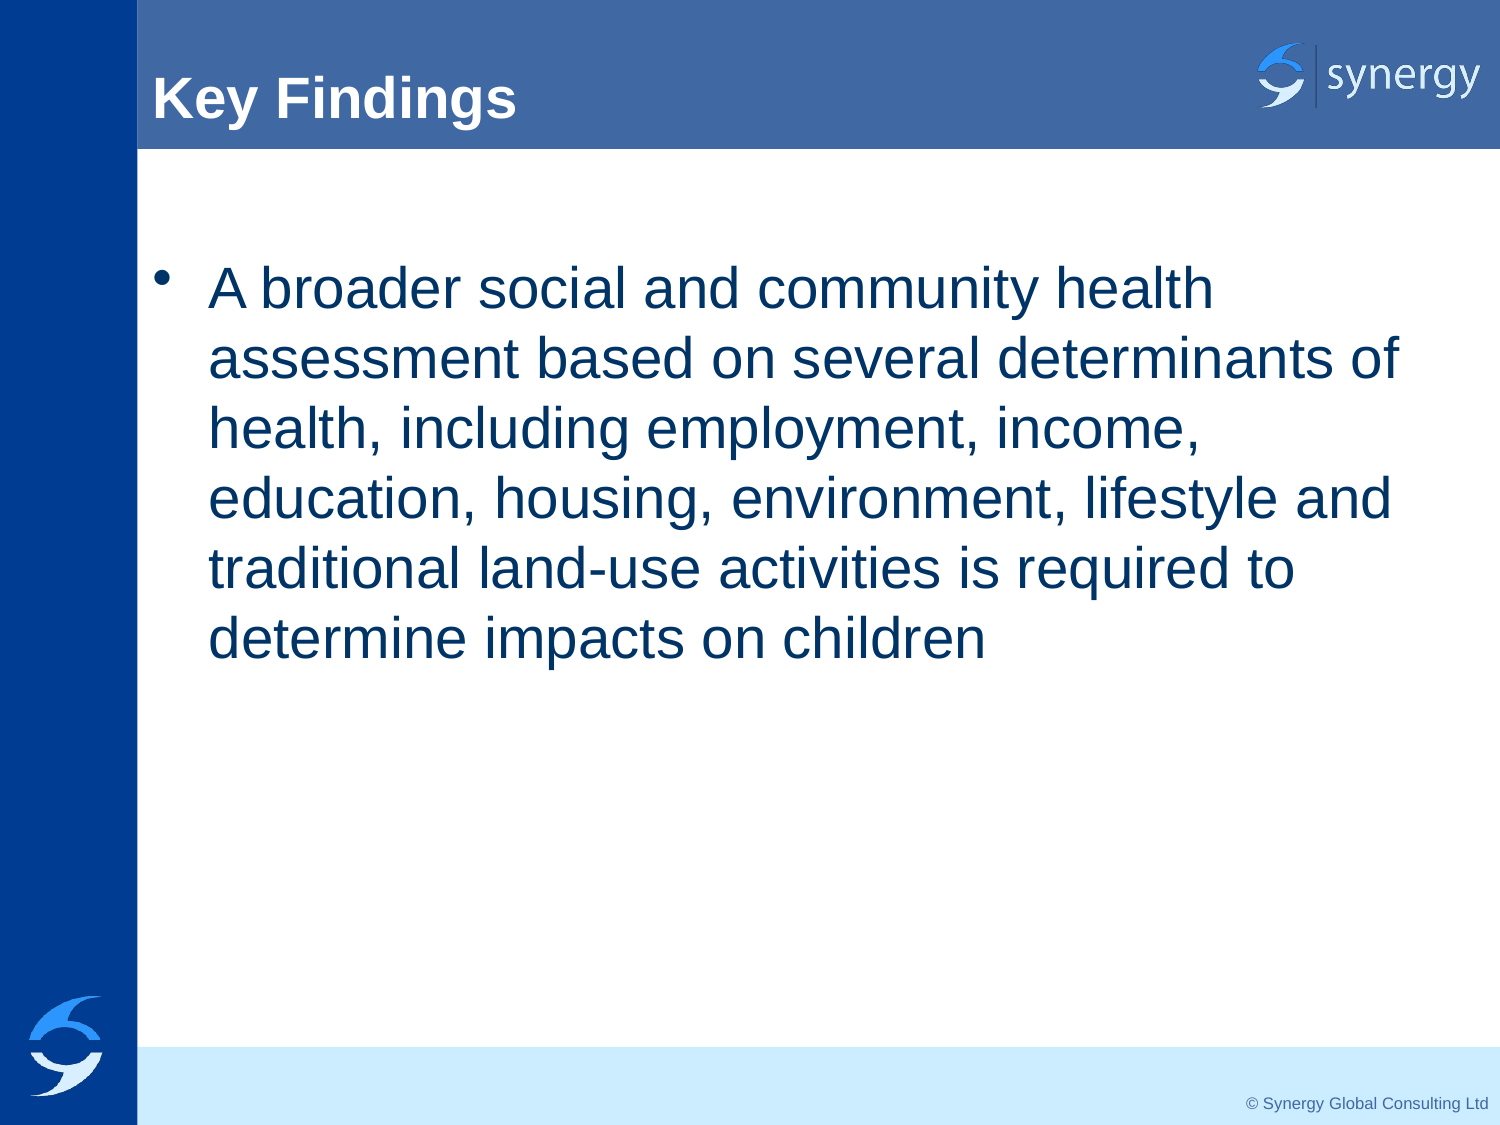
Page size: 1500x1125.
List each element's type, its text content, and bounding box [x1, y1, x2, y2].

title Key Findings [137, 0, 1500, 138]
picture [11, 976, 118, 1125]
list A broader social and community health assessment based on several determinants of health, including employment, income, education, housing, environment, lifestyle and traditional land-use activities is required to determine impacts on children [137, 160, 1500, 1047]
